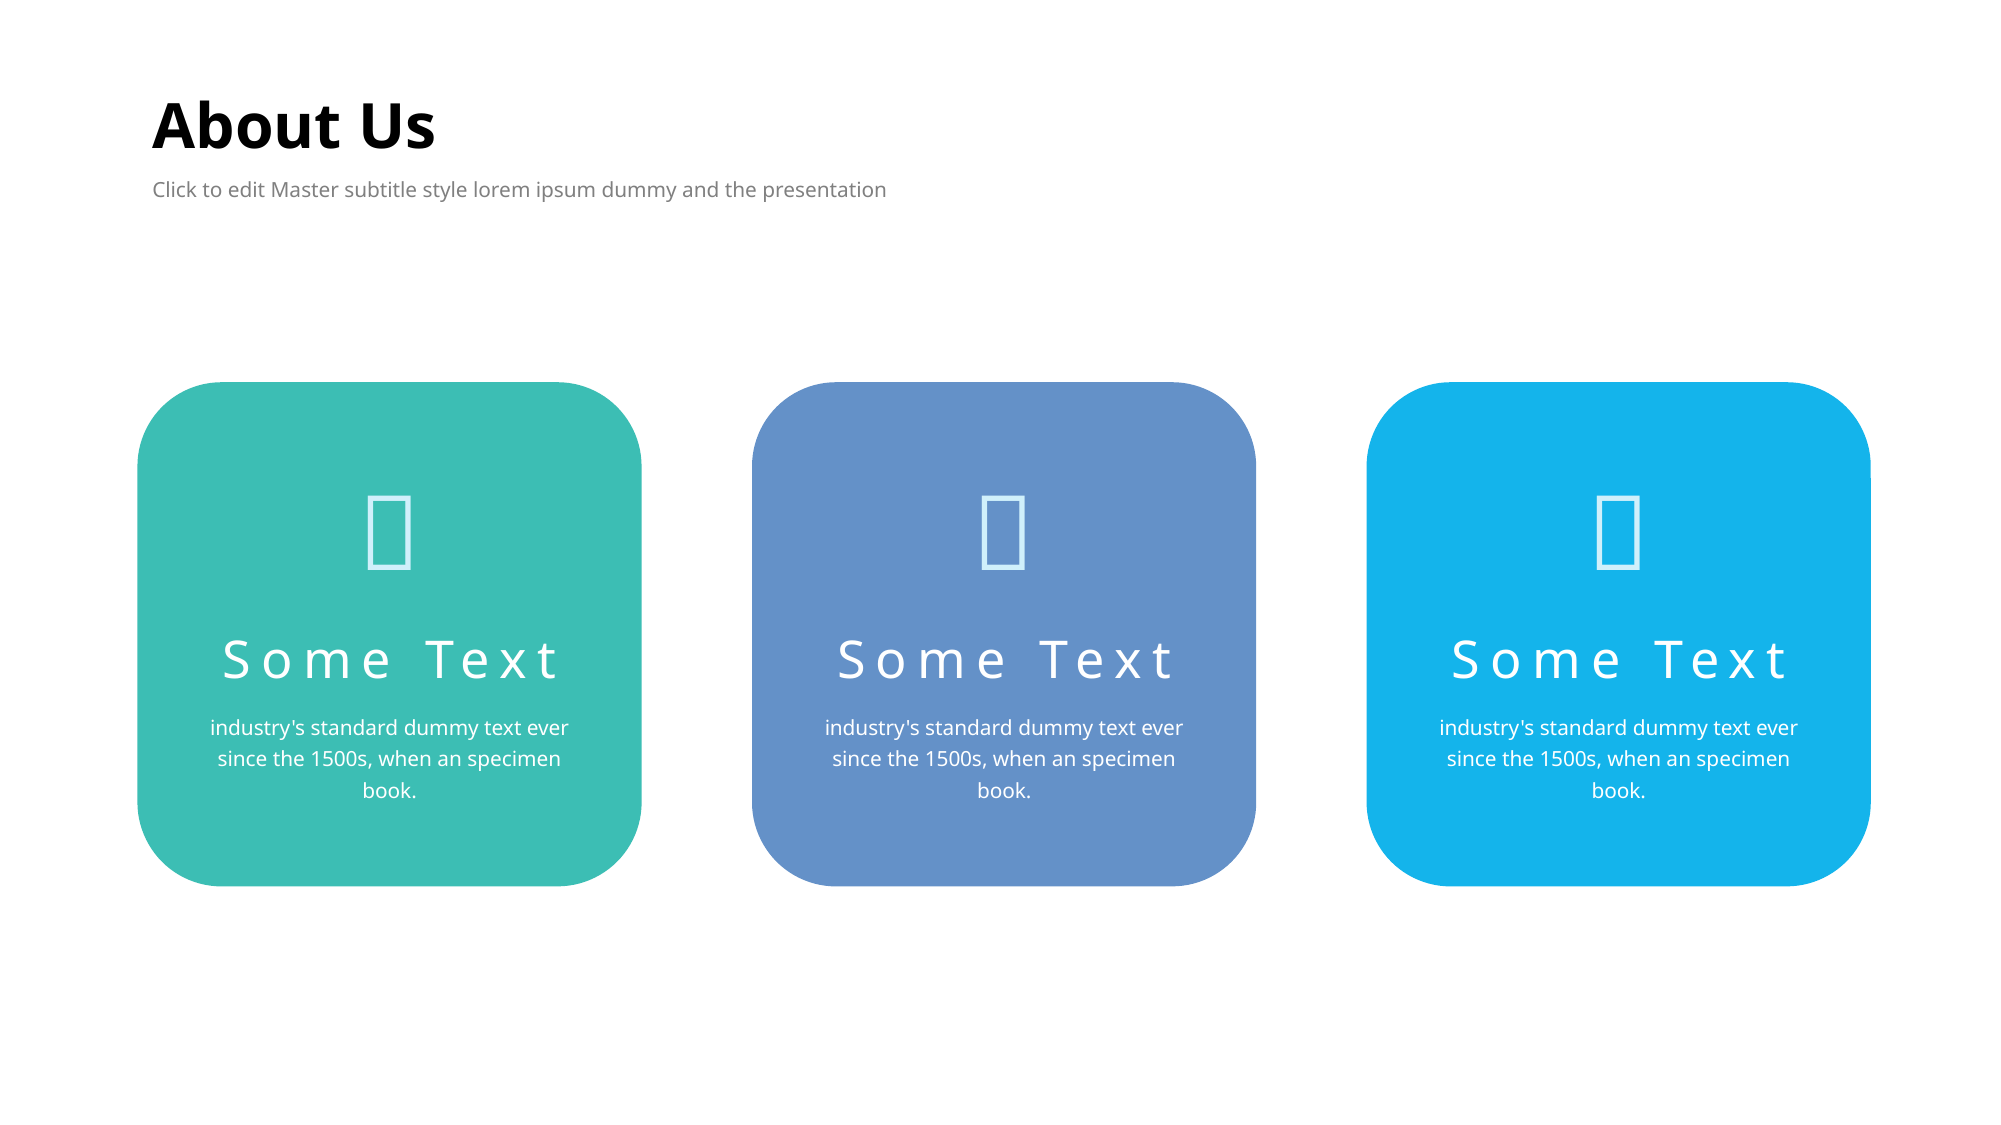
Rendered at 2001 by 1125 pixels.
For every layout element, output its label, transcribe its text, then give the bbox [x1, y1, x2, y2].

text_box [136, 381, 643, 888]
text_box [1365, 381, 1872, 888]
title About Us [137, 78, 1863, 179]
subtitle Click to edit Master subtitle style lorem ipsum dummy and the presentation [137, 179, 1863, 204]
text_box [172, 457, 607, 811]
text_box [1402, 457, 1836, 811]
text_box [750, 381, 1258, 888]
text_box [787, 457, 1221, 811]
